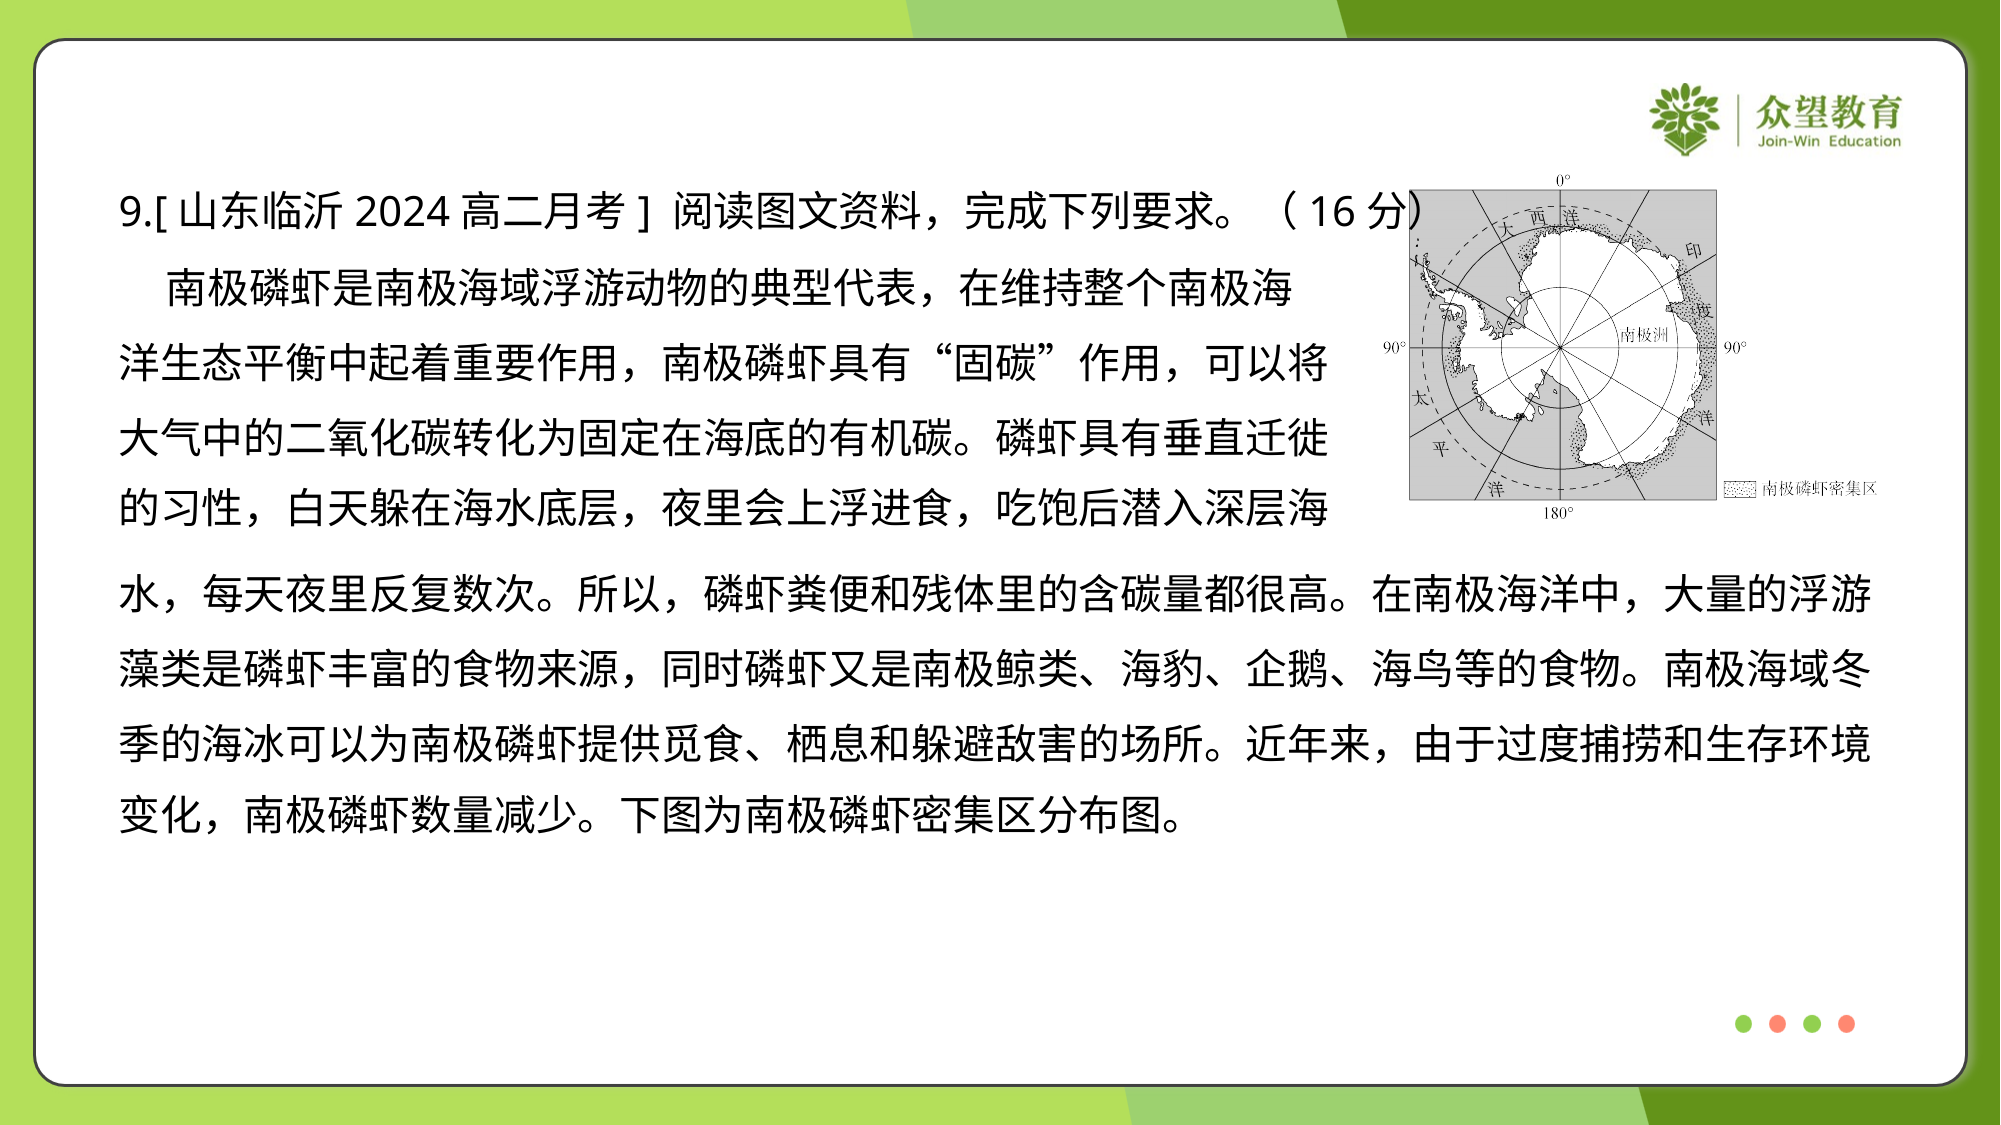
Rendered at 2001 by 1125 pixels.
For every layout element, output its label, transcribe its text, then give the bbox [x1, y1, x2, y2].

picture [0, 0, 2000, 1125]
text_box 9.[山东临沂2024高二月考] 阅读图文资料，完成下列要求。（16分） 南极磷虾是南极海域浮游动物的典型代表，在维持整个南极海 洋生态平衡中起着重要作用，南极磷虾具有“固碳”作用，可以将 大气中的二氧化碳转化为固定在海底的有机碳。磷虾具有垂直迁徙 的习性，白天躲在海水底层，夜里会上浮进食，吃饱后潜入深层海 [118, 159, 1365, 525]
text_box 水，每天夜里反复数次。所以，磷虾粪便和残体里的含碳量都很高。在南极海洋中，大量的浮游 藻类是磷虾丰富的食物来源，同时磷虾又是南极鲸类、海豹、企鹅、海鸟等的食物。南极海域冬 季的海冰可以为南极磷虾提供觅食、栖息和躲避敌害的场所。近年来，由于过度捕捞和生存环境 变化，南极磷虾数量减少。下图为南极磷虾密集区分布图。 [118, 543, 1883, 832]
